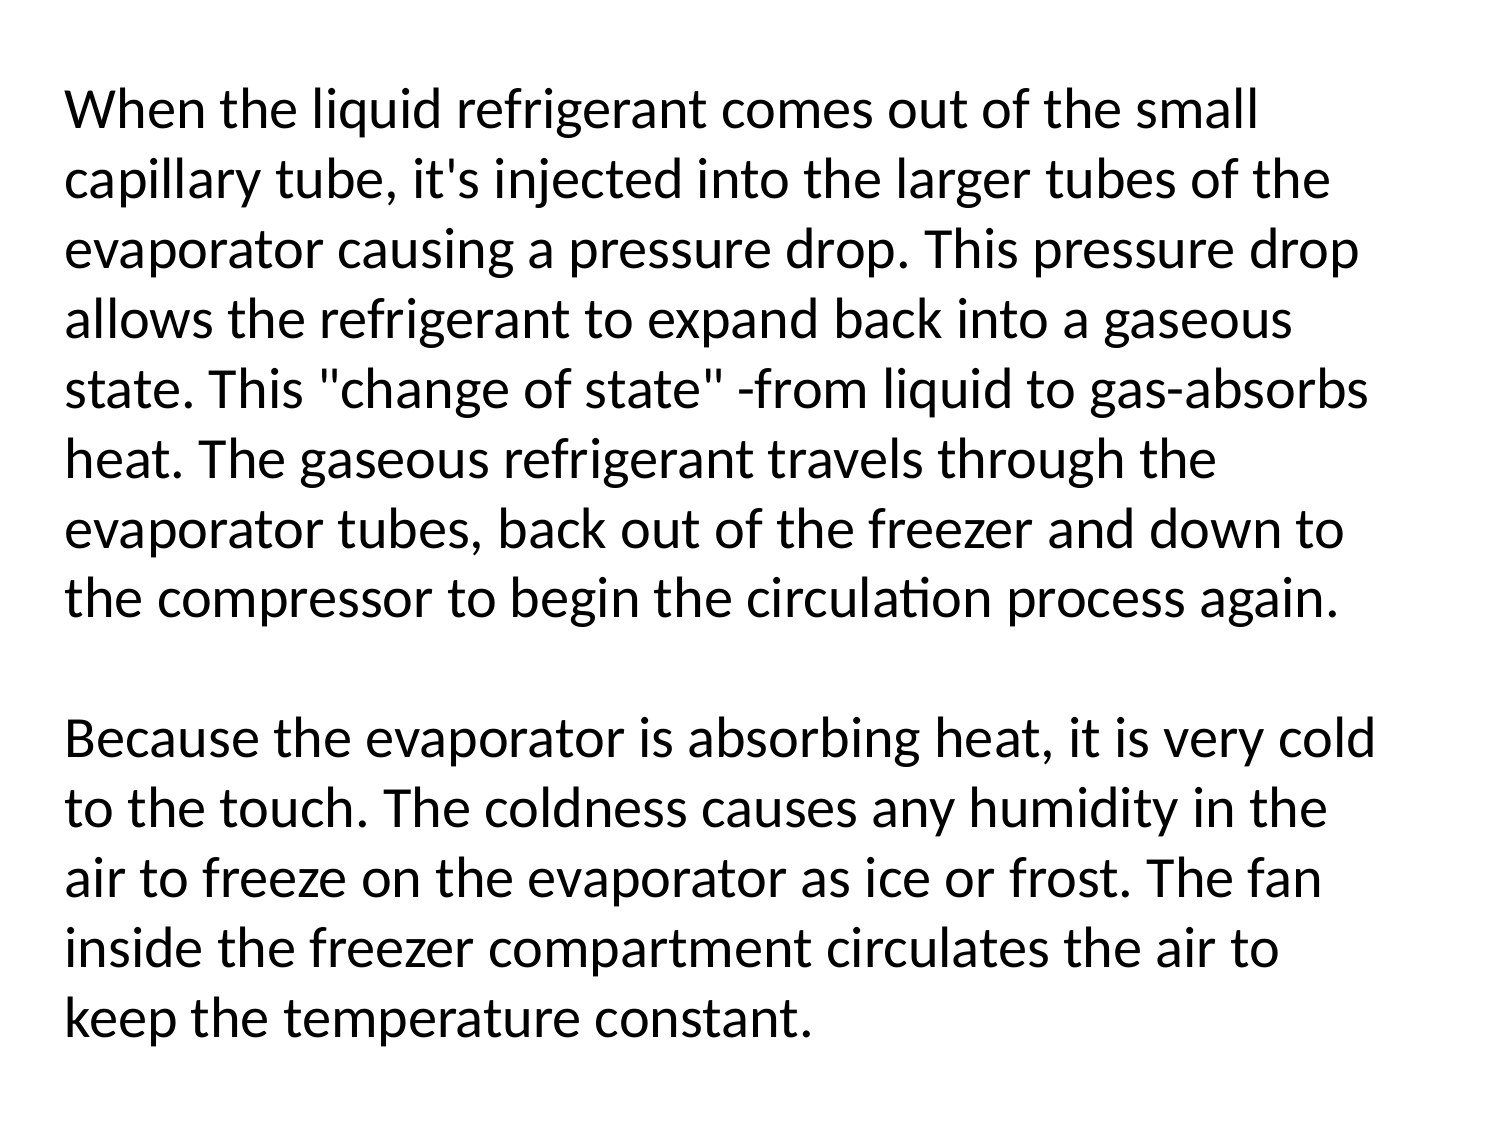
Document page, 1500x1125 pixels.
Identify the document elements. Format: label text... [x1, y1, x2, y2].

text_box When the liquid refrigerant comes out of the small capillary tube, it's injected into the larger tubes of the evaporator causing a pressure drop. This pressure drop allows the refrigerant to expand back into a gaseous state. This "change of state" -from liquid to gas-absorbs heat. The gaseous refrigerant travels through the evaporator tubes, back out of the freezer and down to the compressor to begin the circulation process again. Because the evaporator is absorbing heat, it is very cold to the touch. The coldness causes any humidity in the air to freeze on the evaporator as ice or frost. The fan inside the freezer compartment circulates the air to keep the temperature constant. [49, 62, 1413, 1057]
